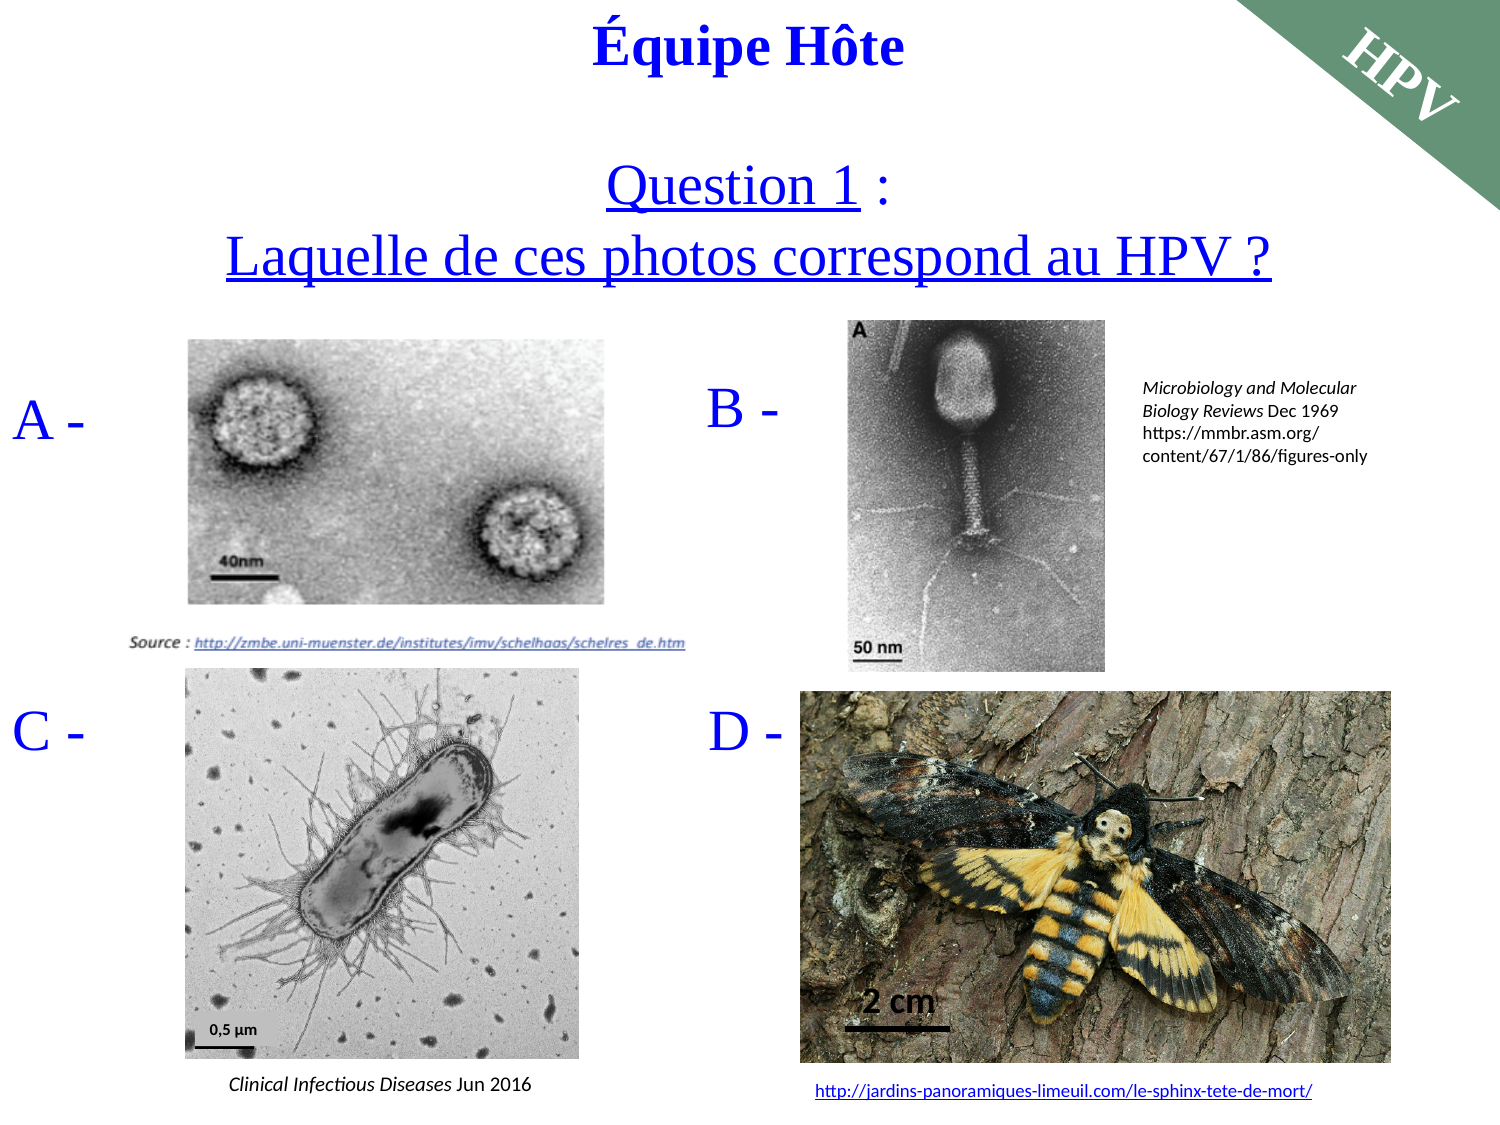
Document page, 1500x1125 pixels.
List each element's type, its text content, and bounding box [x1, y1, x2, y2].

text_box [185, 668, 580, 1059]
picture [846, 320, 1105, 672]
text_box HPV [1317, 0, 1493, 159]
text_box Équipe Hôte Question 1 : Laquelle de ces photos correspond au HPV ? [0, 0, 1499, 294]
text_box [1233, 0, 1500, 214]
text_box http://jardins-panoramiques-limeuil.com/le-sphinx-tete-de-mort/ [800, 1071, 1403, 1109]
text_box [800, 690, 1391, 1064]
text_box Microbiology and Molecular Biology Reviews Dec 1969 https://mmbr.asm.org/content/67/1/86/figures-only [1127, 368, 1388, 474]
text_box D - [693, 684, 805, 770]
text_box C - [0, 684, 111, 770]
picture [110, 337, 692, 654]
text_box A - [0, 373, 105, 459]
text_box Clinical Infectious Diseases Jun 2016 [213, 1067, 547, 1103]
text_box B - [697, 361, 806, 446]
